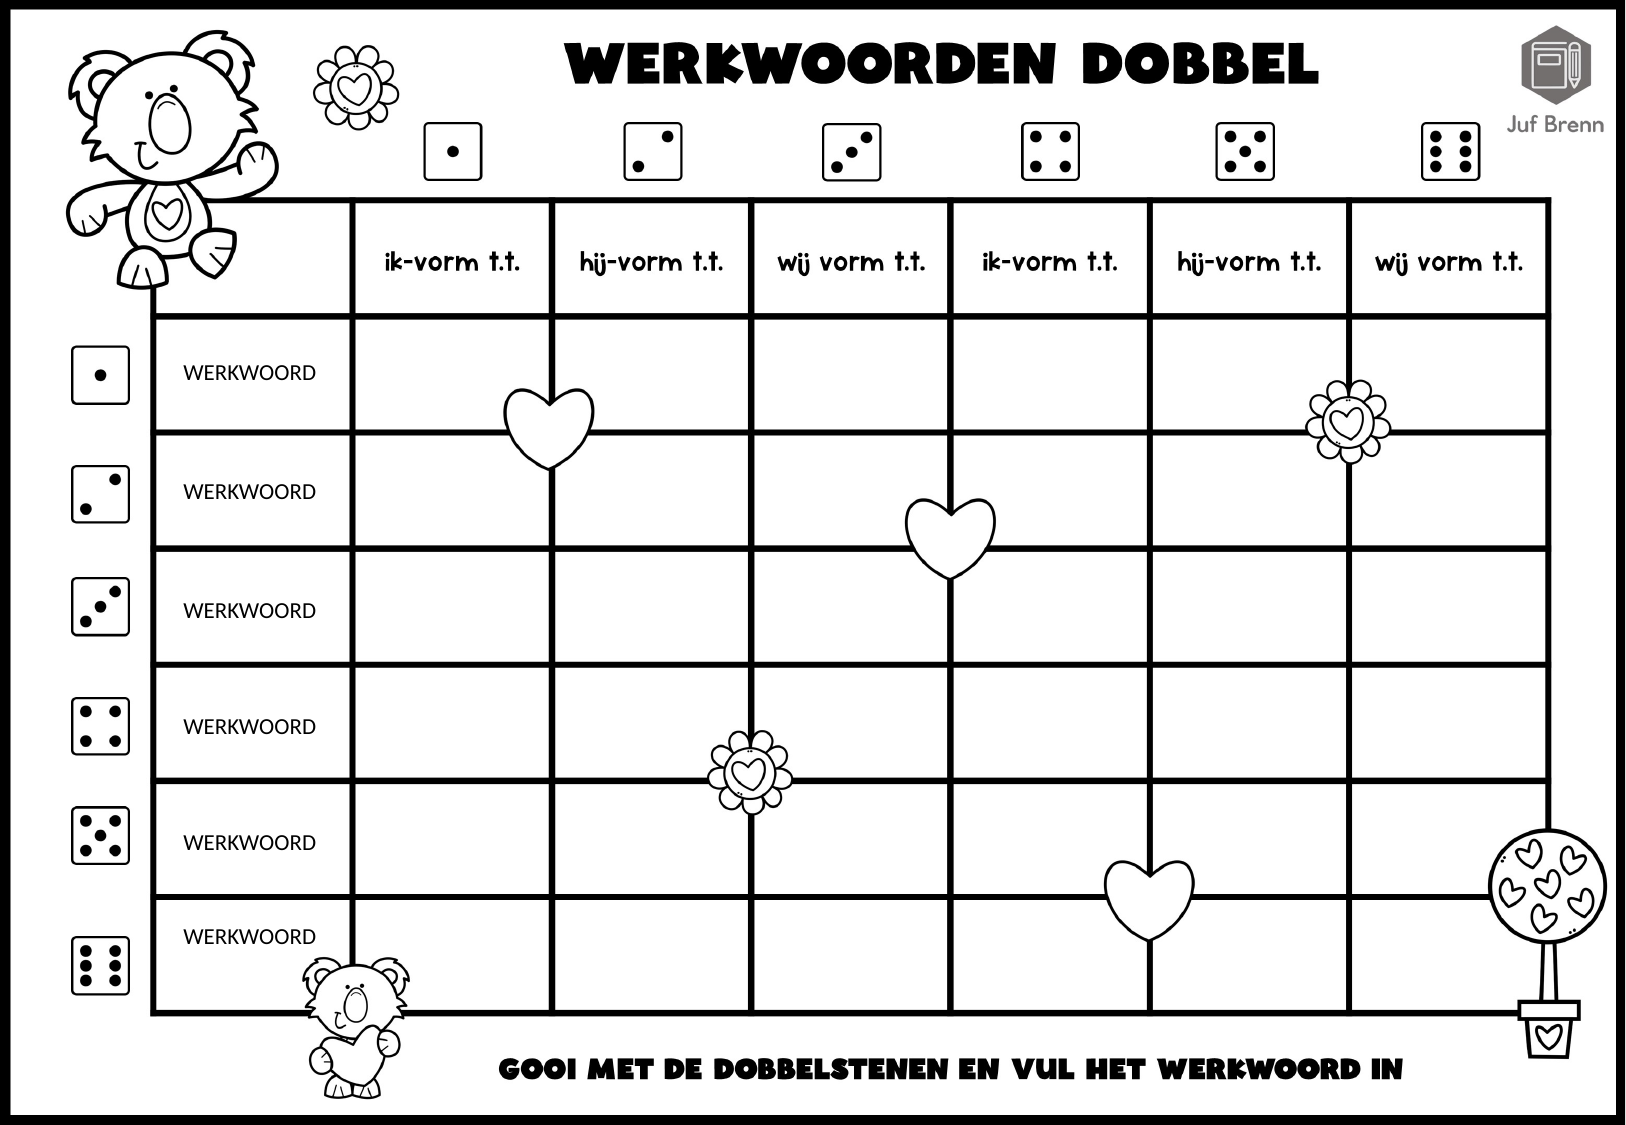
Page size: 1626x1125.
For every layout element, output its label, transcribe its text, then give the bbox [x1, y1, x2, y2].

text_box WERKWOORD [166, 704, 334, 747]
picture [0, 0, 1626, 1125]
text_box WERKWOORD [166, 914, 334, 957]
text_box WERKWOORD [166, 819, 334, 863]
text_box WERKWOORD [166, 350, 334, 393]
text_box WERKWOORD [166, 588, 334, 631]
text_box WERKWOORD [166, 469, 334, 512]
